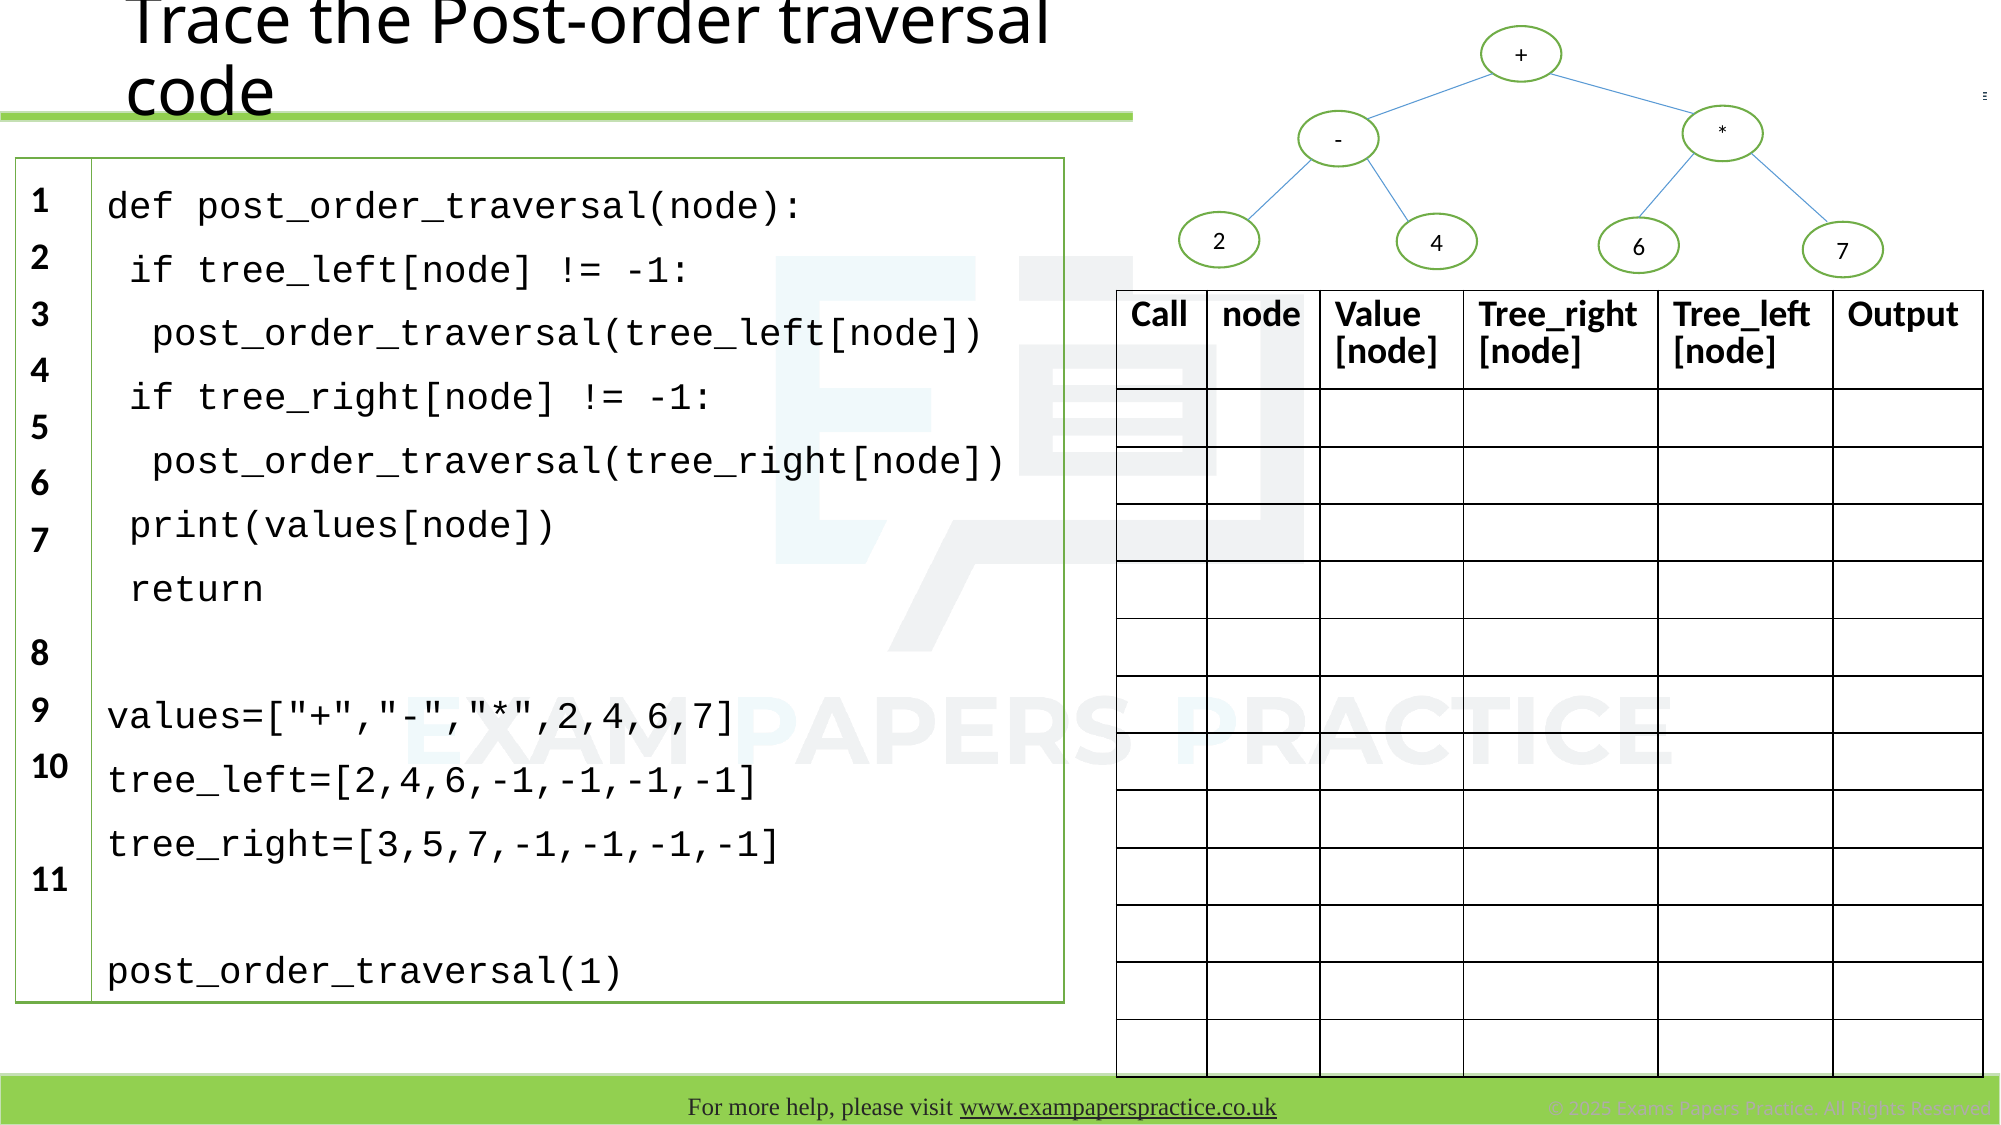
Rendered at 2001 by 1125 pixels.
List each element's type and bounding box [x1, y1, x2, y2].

table_cell [1208, 849, 1319, 904]
table_cell [1464, 849, 1657, 904]
table_cell [1834, 448, 1982, 503]
table_header [1464, 295, 1657, 388]
table_cell [1659, 791, 1832, 847]
table_cell [1834, 562, 1982, 618]
table_cell [1464, 734, 1657, 789]
table_cell [1321, 619, 1463, 675]
table_cell [1117, 677, 1206, 732]
table_cell [1321, 448, 1463, 503]
table_cell [1659, 849, 1832, 904]
table_header [1834, 295, 1982, 388]
table_cell [1208, 505, 1319, 560]
table_cell [1117, 619, 1206, 675]
table_cell [1659, 390, 1832, 446]
table_cell [1834, 505, 1982, 560]
table_cell [1659, 505, 1832, 560]
table_cell [1208, 448, 1319, 503]
table_cell [1208, 906, 1319, 961]
table_cell [1117, 505, 1206, 560]
table_cell [1117, 734, 1206, 789]
table_cell [1834, 619, 1982, 675]
table_cell [1659, 1020, 1832, 1076]
table_cell [1117, 791, 1206, 847]
table_cell [1321, 849, 1463, 904]
table_cell [1321, 505, 1463, 560]
table_header [92, 159, 1063, 1001]
table_cell [1321, 791, 1463, 847]
table_cell [1834, 963, 1982, 1019]
table_cell [1208, 390, 1319, 446]
table_cell [1321, 734, 1463, 789]
title [110, 0, 1179, 167]
table_cell [1834, 677, 1982, 732]
table_cell [1834, 906, 1982, 961]
table_cell [1321, 906, 1463, 961]
table_cell [1659, 562, 1832, 618]
table_cell [1464, 562, 1657, 618]
text_box [1132, 19, 1983, 295]
table_cell [1464, 963, 1657, 1019]
table_cell [1834, 390, 1982, 446]
table_cell [1834, 849, 1982, 904]
table_cell [1208, 1020, 1319, 1076]
table_cell [1659, 963, 1832, 1019]
table_cell [1117, 390, 1206, 446]
table_cell [1117, 963, 1206, 1019]
table_cell [1208, 562, 1319, 618]
table_cell [1321, 963, 1463, 1019]
table_cell [1659, 448, 1832, 503]
table_header [1117, 291, 1206, 388]
table_cell [1659, 677, 1832, 732]
table_cell [1117, 448, 1206, 503]
table_cell [1321, 390, 1463, 446]
table_cell [1117, 906, 1206, 961]
table_cell [1321, 562, 1463, 618]
table_cell [1834, 1020, 1982, 1076]
table_cell [1117, 1020, 1206, 1076]
table_cell [1208, 734, 1319, 789]
table_cell [1464, 619, 1657, 675]
table_cell [1208, 963, 1319, 1019]
table_cell [1208, 791, 1319, 847]
table_cell [1464, 906, 1657, 961]
table_cell [1659, 906, 1832, 961]
table_cell [1464, 448, 1657, 503]
table_cell [1834, 734, 1982, 789]
table_cell [1117, 562, 1206, 618]
table_cell [1659, 734, 1832, 789]
table_cell [1321, 677, 1463, 732]
table_header [1659, 295, 1832, 388]
table_cell [1464, 791, 1657, 847]
table_cell [1464, 677, 1657, 732]
table_cell [1464, 390, 1657, 446]
table_header [1321, 295, 1463, 388]
table_cell [1659, 619, 1832, 675]
table_cell [1321, 1020, 1463, 1076]
table_header [16, 159, 91, 1001]
table_cell [1208, 677, 1319, 732]
table_cell [1117, 849, 1206, 904]
table_cell [1464, 505, 1657, 560]
table_header [1208, 295, 1319, 388]
table_cell [1208, 619, 1319, 675]
table_cell [1834, 791, 1982, 847]
table_cell [1464, 1020, 1657, 1076]
